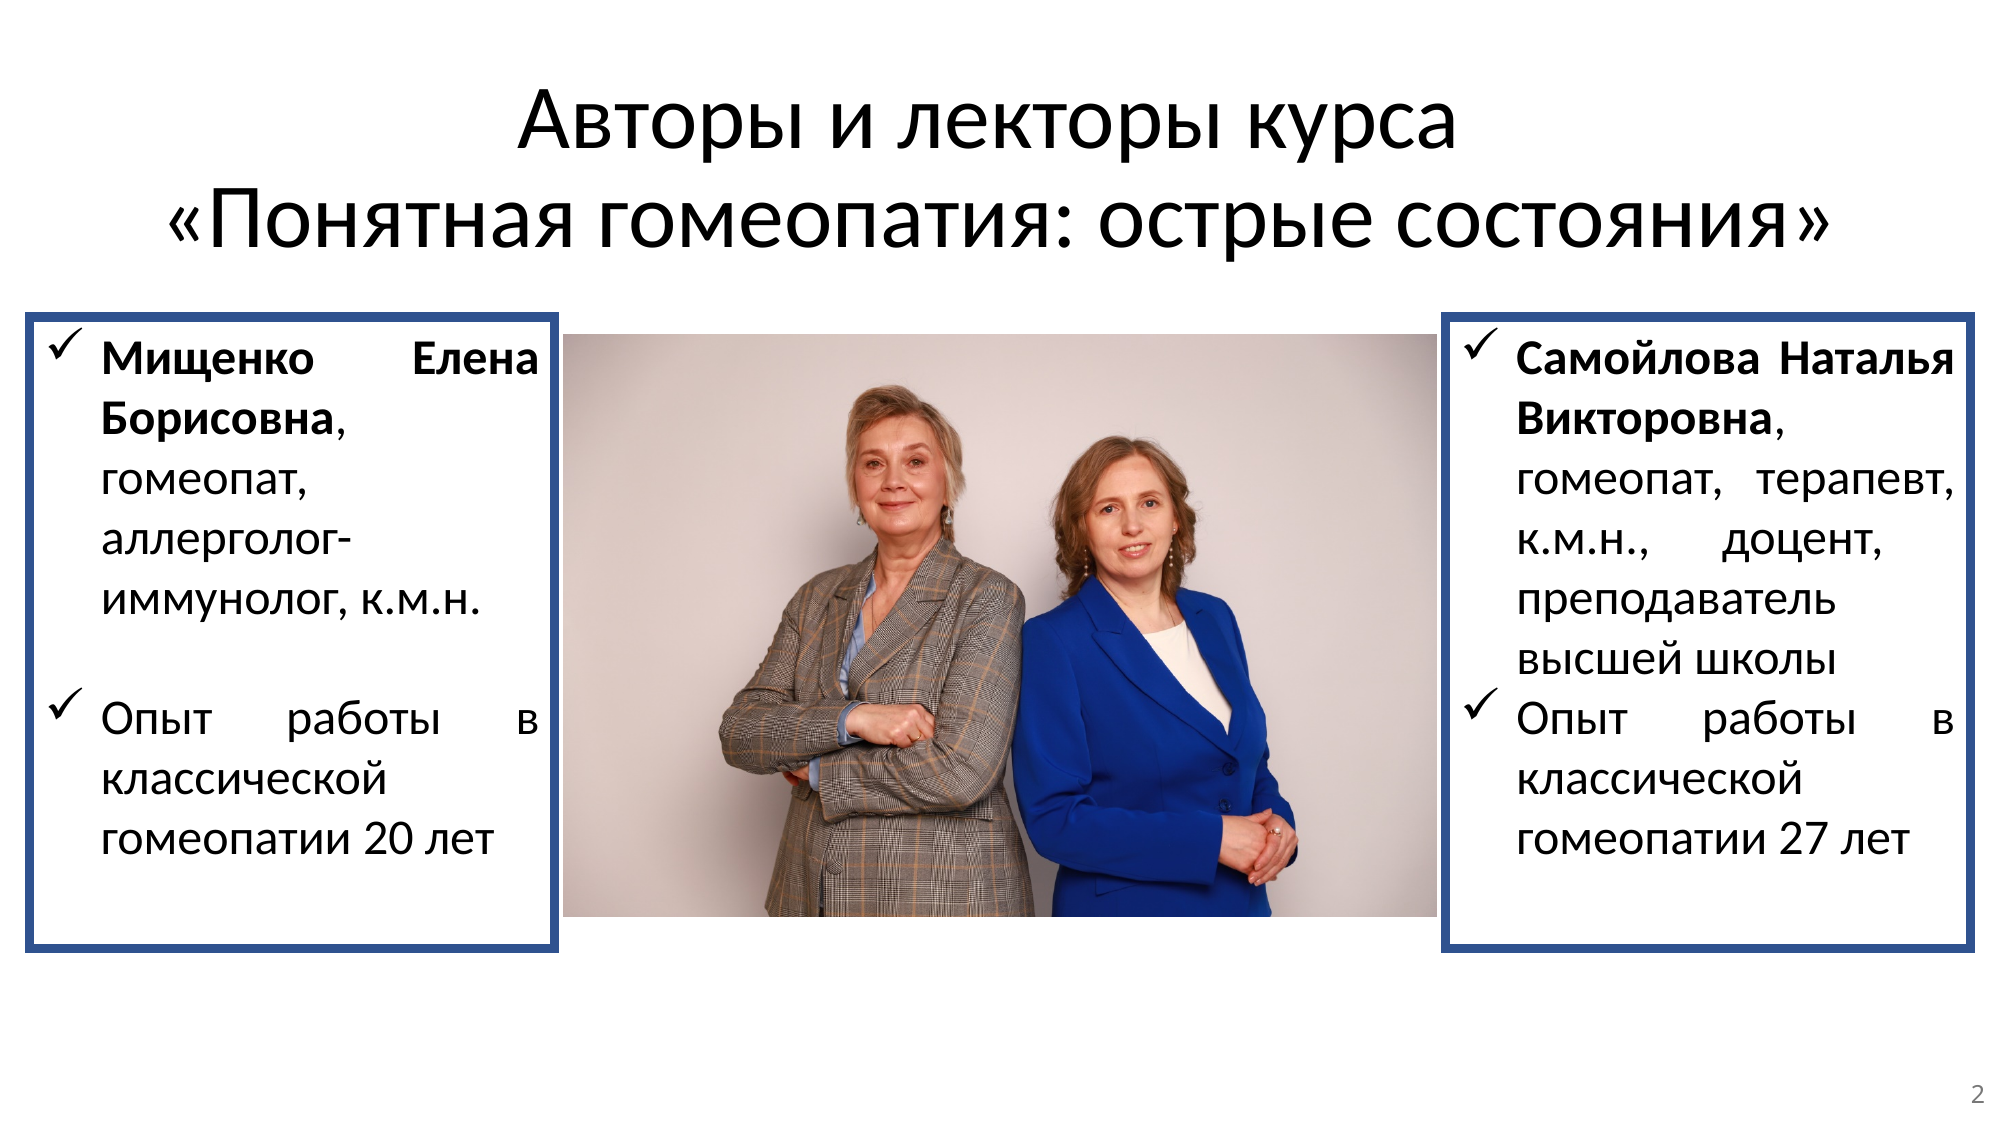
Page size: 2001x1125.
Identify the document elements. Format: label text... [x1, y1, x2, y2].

title Авторы и лекторы курса «Понятная гомеопатия: острые состояния» [137, 59, 1863, 278]
text_box Самойлова Наталья Викторовна, гомеопат, терапевт, к.м.н., доцент, преподаватель высшей школы Опыт работы в классической гомеопатии 27 лет [1445, 317, 1971, 949]
picture [562, 333, 1438, 918]
slide_number 2 [1550, 1065, 2000, 1125]
text_box Мищенко Елена Борисовна, гомеопат, аллерголог-иммунолог, к.м.н. Опыт работы в классической гомеопатии 20 лет [29, 317, 555, 949]
